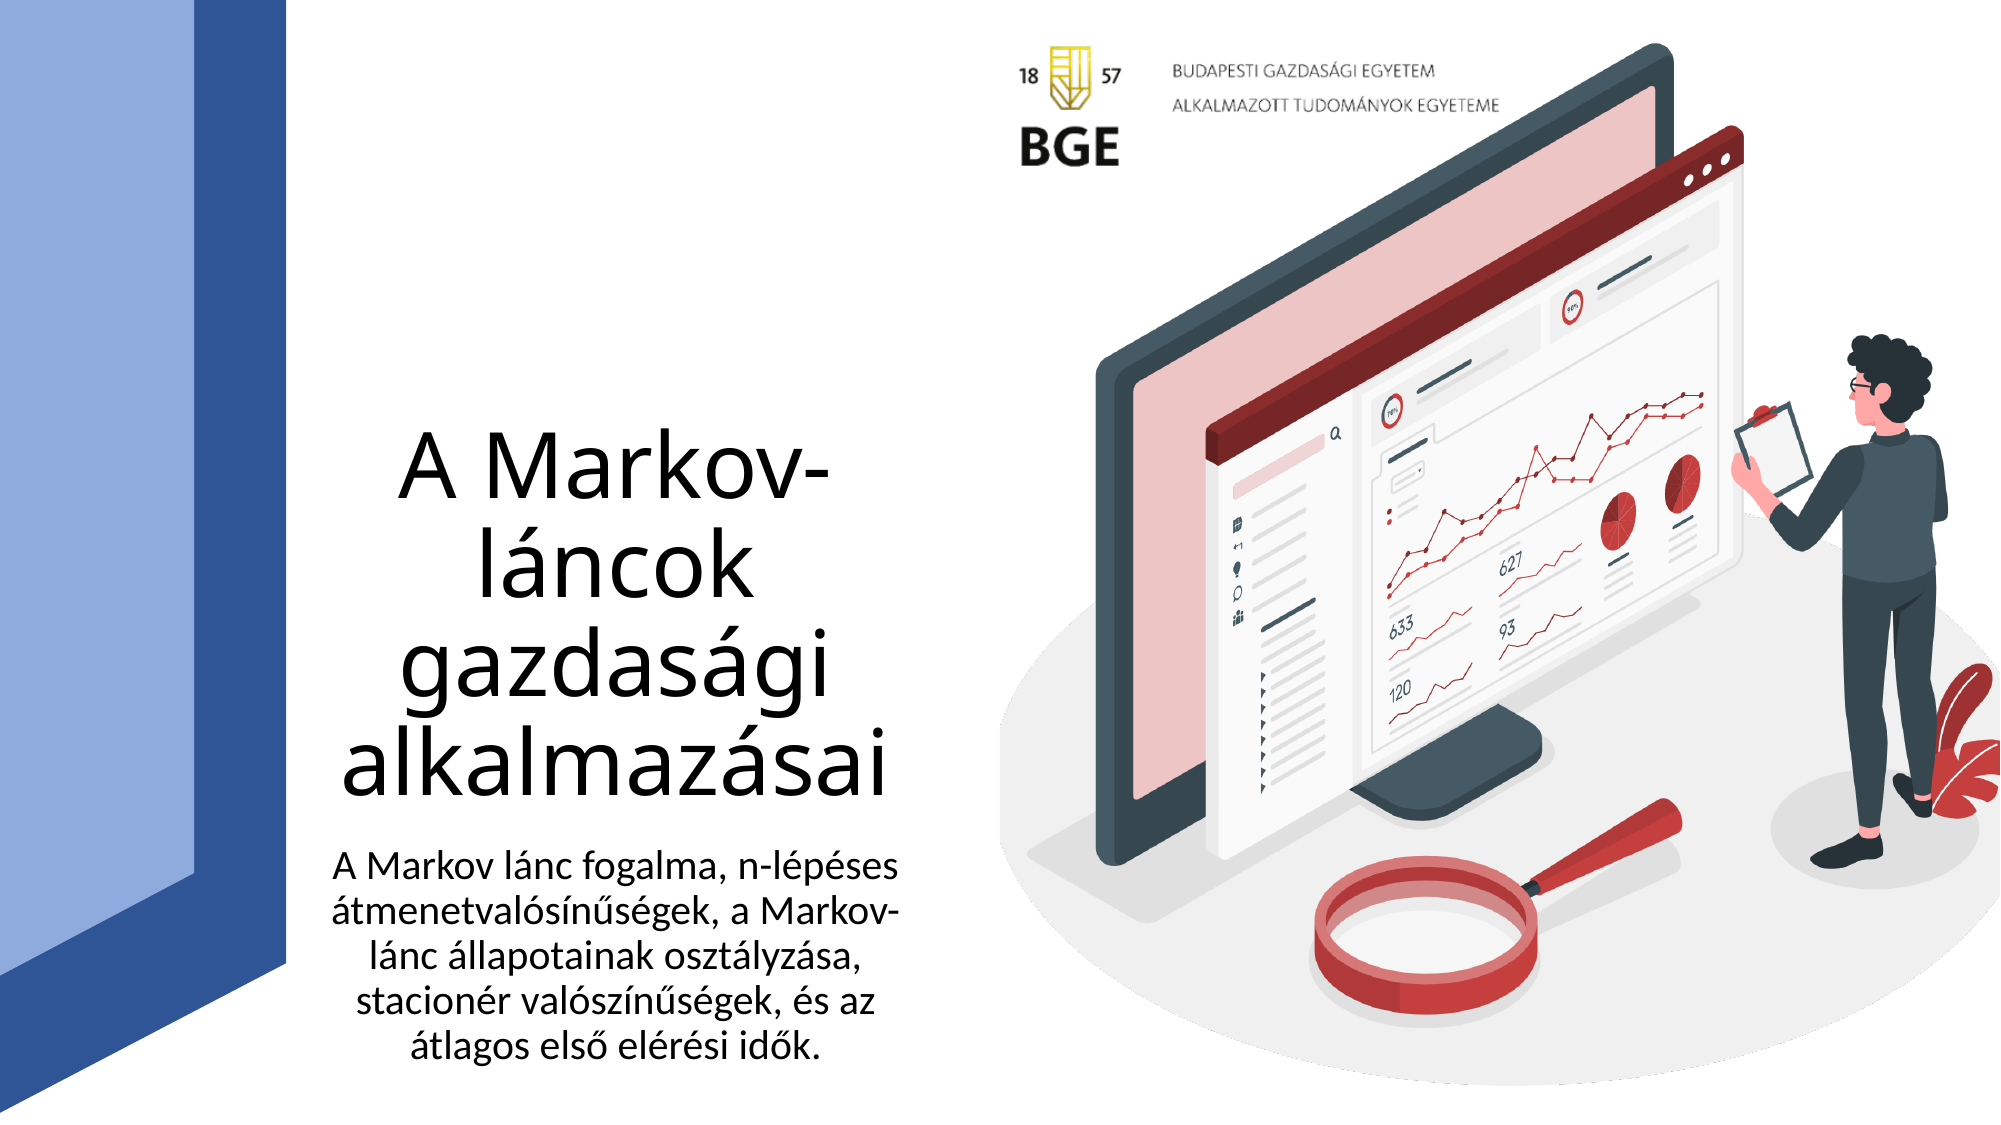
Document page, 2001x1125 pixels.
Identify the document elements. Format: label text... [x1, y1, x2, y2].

text_box [0, 0, 287, 1113]
text_box [0, 0, 195, 976]
title A Markov-láncok gazdasági alkalmazásai [311, 138, 921, 823]
picture [999, 0, 2000, 1125]
subtitle A Markov lánc fogalma, n-lépéses átmenetvalósínűségek, a Markov-lánc állapotainak osztályzása, stacionér valószínűségek, és az átlagos első elérési idők. [311, 836, 921, 987]
